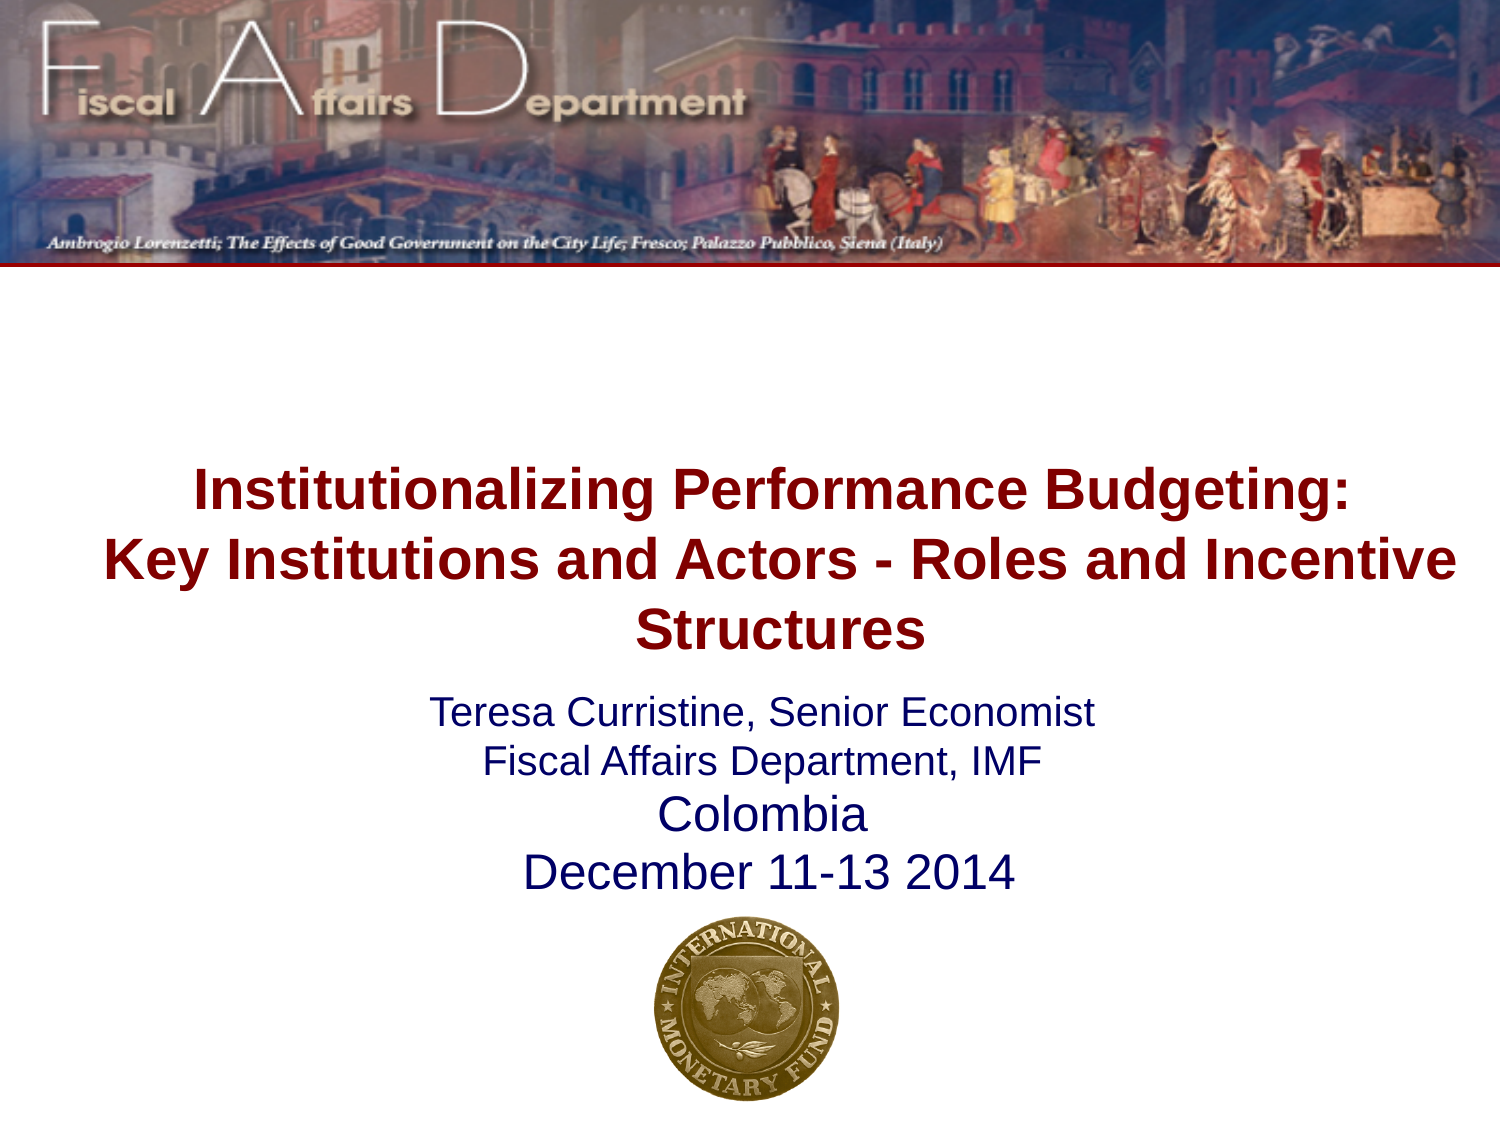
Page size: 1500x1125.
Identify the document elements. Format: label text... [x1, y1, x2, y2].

picture [0, 0, 1500, 263]
picture [604, 912, 893, 1106]
subtitle Teresa Curristine, Senior Economist Fiscal Affairs Department, IMF Colombia December 11-13 2014 [74, 687, 1451, 876]
title Institutionalizing Performance Budgeting: Key Institutions and Actors - Roles and Incentive Structures [62, 474, 1500, 638]
